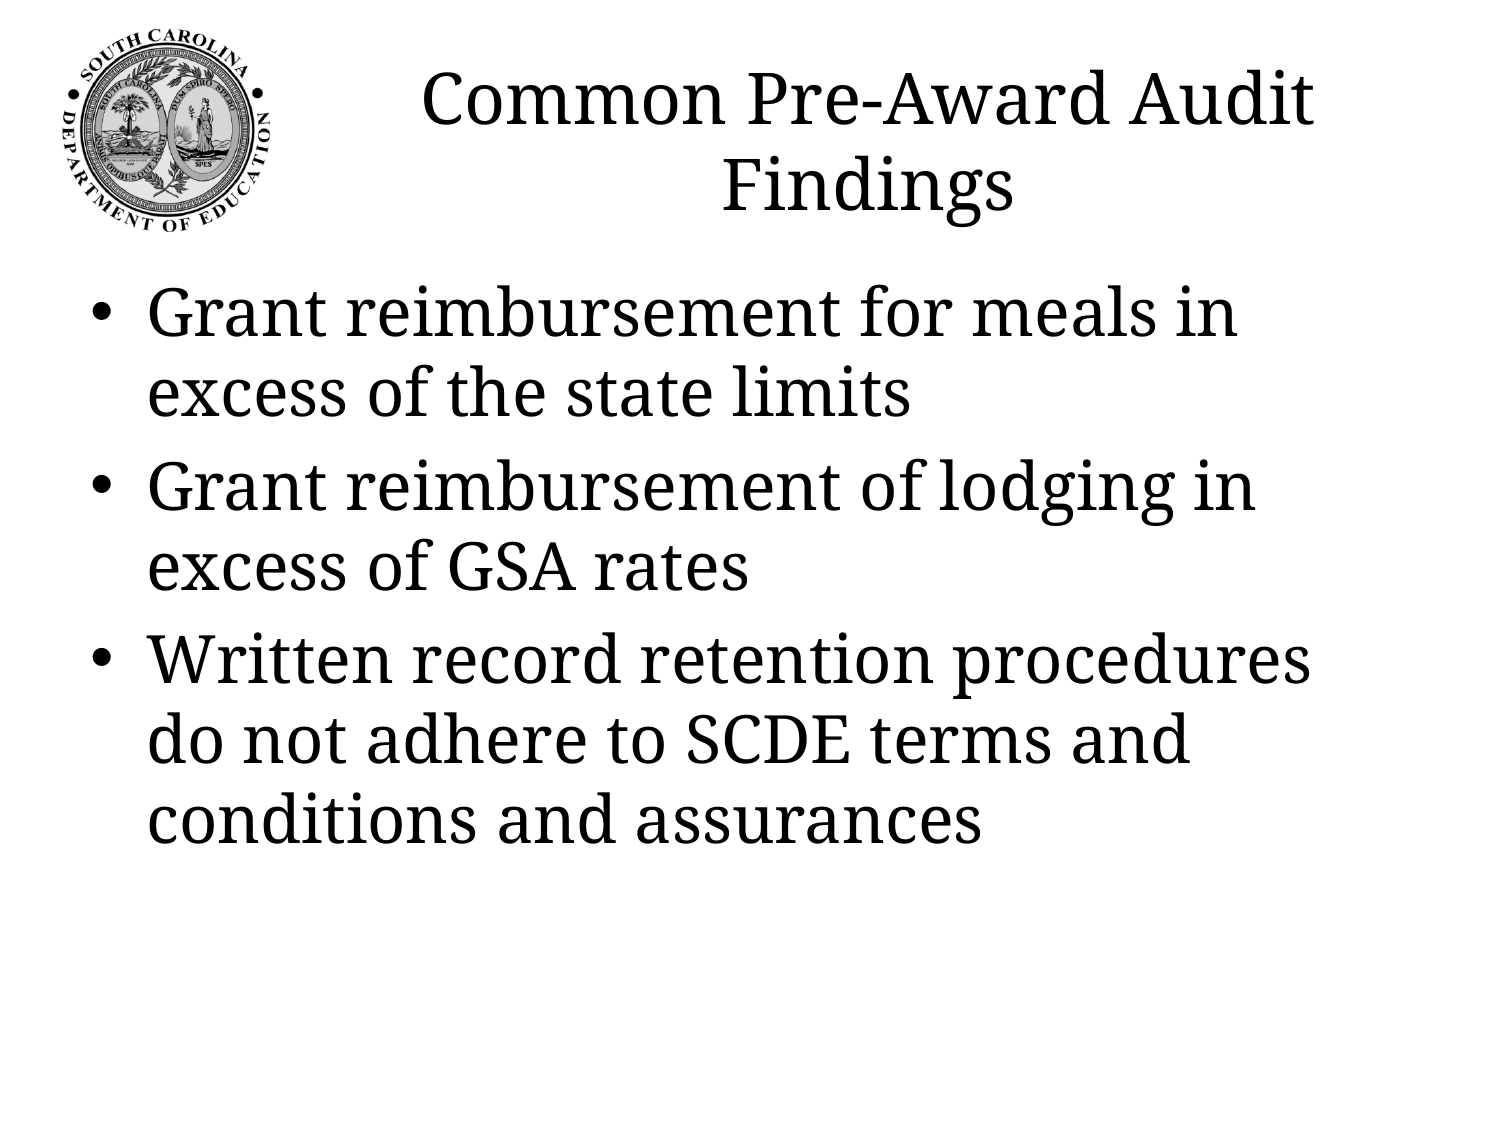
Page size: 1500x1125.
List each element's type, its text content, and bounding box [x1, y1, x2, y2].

title Common Pre-Award Audit Findings [312, 45, 1425, 233]
picture [50, 24, 280, 238]
list Grant reimbursement for meals in excess of the state limits Grant reimbursement of lodging in excess of GSA rates Written record retention procedures do not adhere to SCDE terms and conditions and assurances [75, 262, 1425, 1005]
